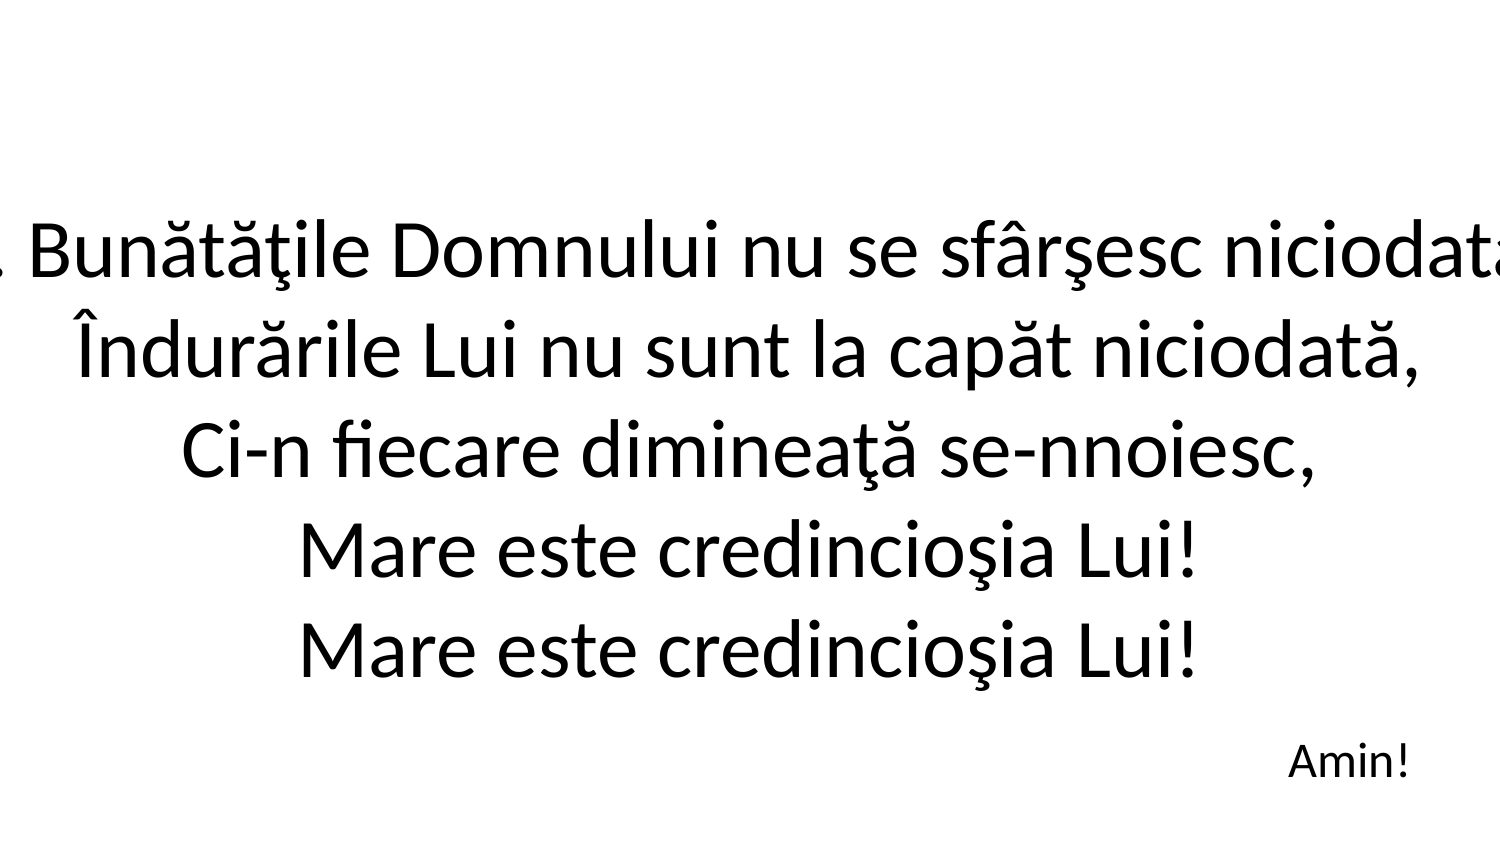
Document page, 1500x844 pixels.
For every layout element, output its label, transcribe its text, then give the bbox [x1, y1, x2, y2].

text_box 1. Bunătăţile Domnului nu se sfârşesc niciodată, Îndurările Lui nu sunt la capăt niciodată, Ci-n fiecare dimineaţă se-nnoiesc, Mare este credincioşia Lui! Mare este credincioşia Lui! [0, 142, 1500, 702]
text_box Amin! [1273, 674, 1427, 795]
